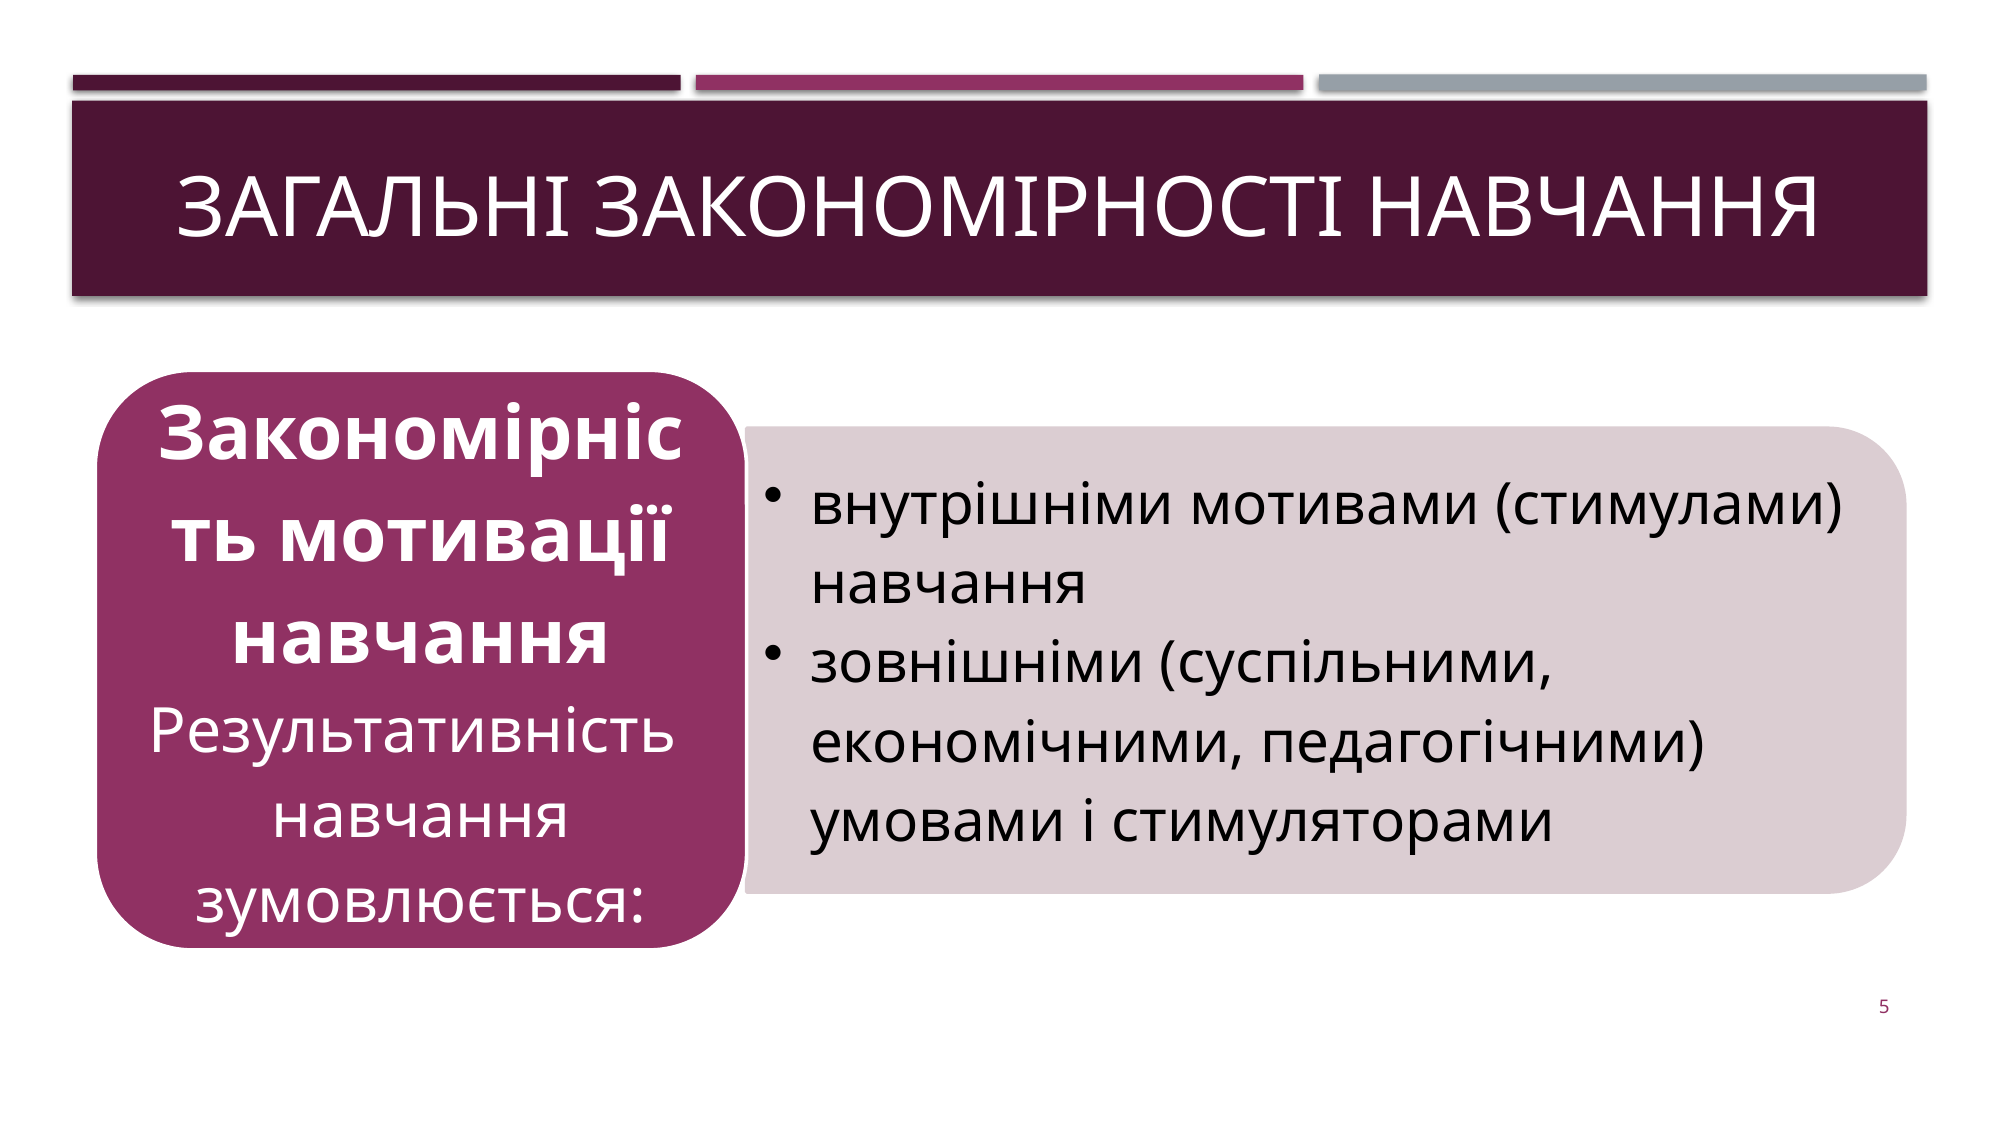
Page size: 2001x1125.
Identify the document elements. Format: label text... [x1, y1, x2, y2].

slide_number 5 [1732, 977, 1905, 1037]
title Загальні закономірності навчання [95, 94, 1905, 262]
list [94, 369, 1906, 951]
